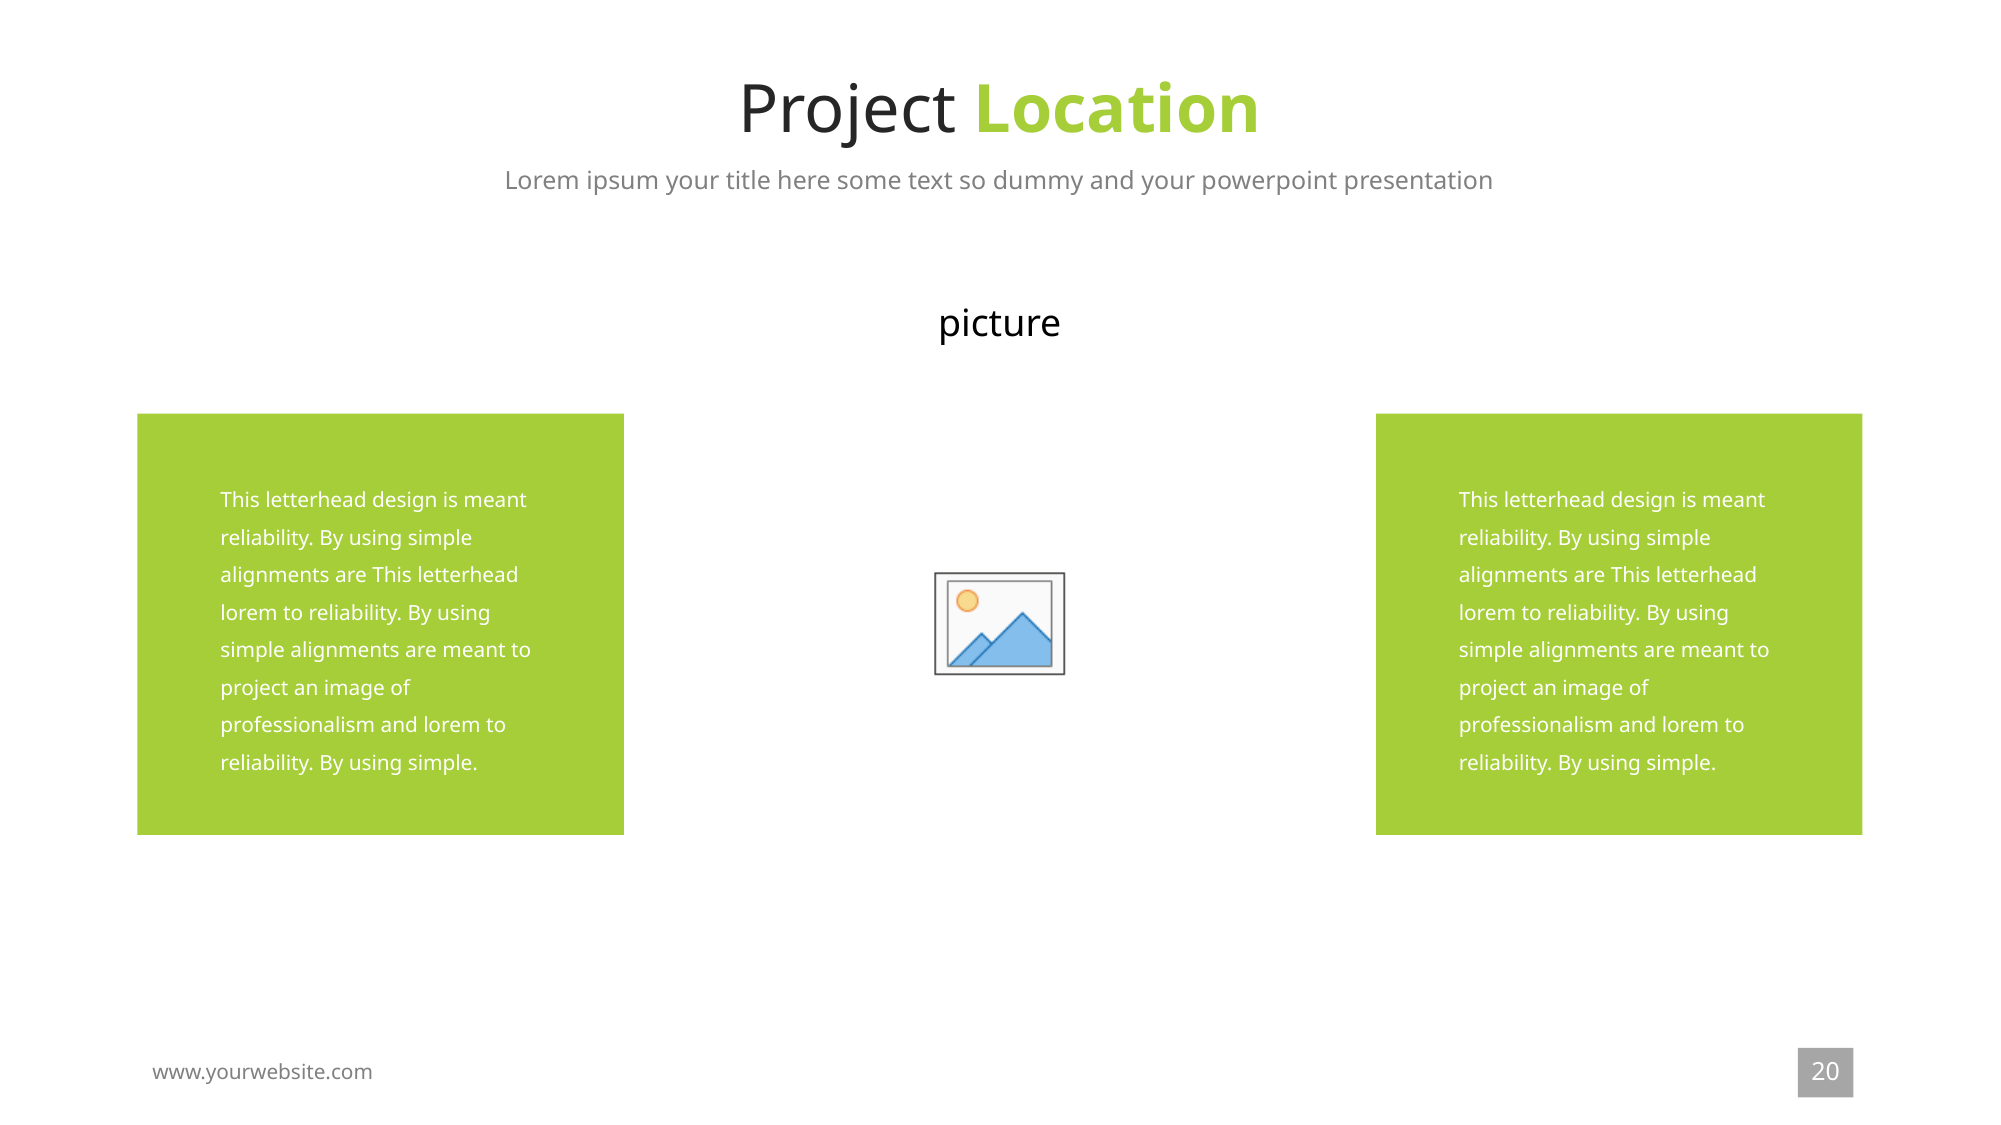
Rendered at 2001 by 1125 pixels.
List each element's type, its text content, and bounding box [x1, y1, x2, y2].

slide_number 20 [1788, 1042, 1863, 1103]
text_box [136, 413, 625, 836]
list Lorem ipsum your title here some text so dummy and your powerpoint presentation [137, 160, 1863, 207]
text_box [1375, 413, 1864, 836]
title Project Location [137, 55, 1863, 160]
text_box This letterhead design is meant reliability. By using simple alignments are This letterhead lorem to reliability. By using simple alignments are meant to project an image of professionalism and lorem to reliability. By using simple. [1458, 475, 1780, 774]
text_box This letterhead design is meant reliability. By using simple alignments are This letterhead lorem to reliability. By using simple alignments are meant to project an image of professionalism and lorem to reliability. By using simple. [220, 475, 541, 774]
footer www.yourwebsite.com [137, 1042, 415, 1103]
picture [666, 291, 1334, 958]
